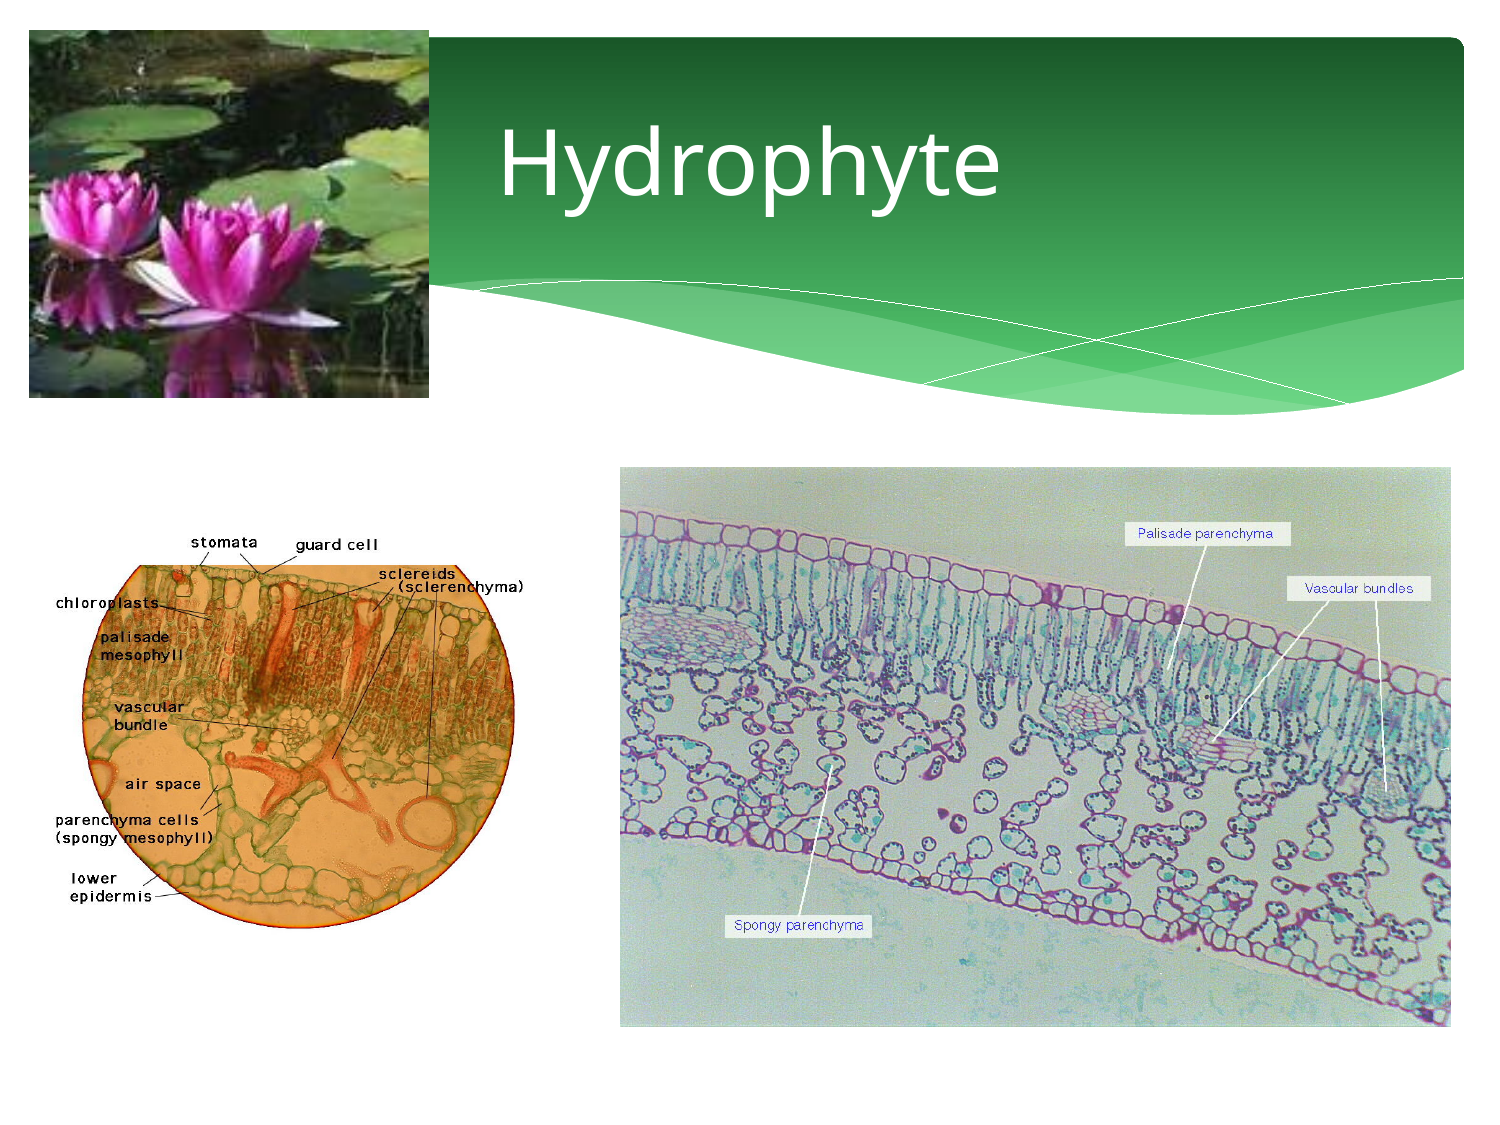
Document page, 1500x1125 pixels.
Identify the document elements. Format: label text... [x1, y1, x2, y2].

picture [52, 503, 549, 999]
title Hydrophyte [434, 55, 1425, 261]
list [29, 30, 429, 398]
picture [619, 467, 1451, 1028]
